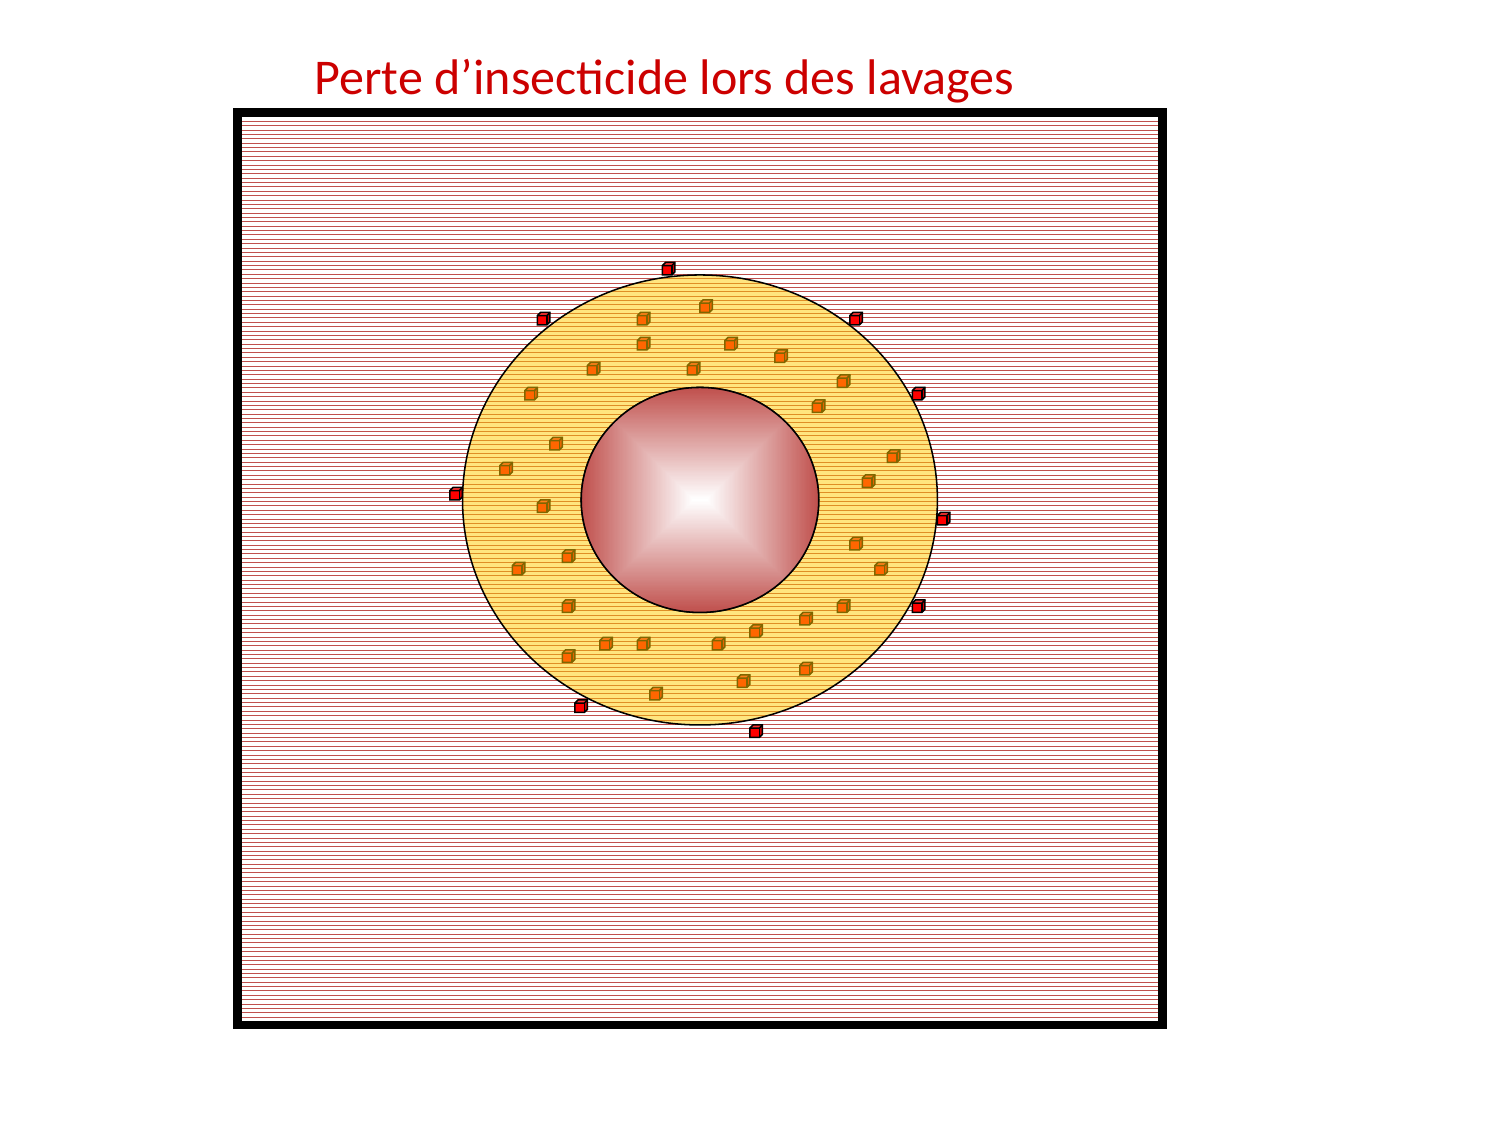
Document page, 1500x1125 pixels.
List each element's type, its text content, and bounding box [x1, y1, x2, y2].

text_box [237, 112, 1163, 1025]
text_box Perte d’insecticide lors des lavages [299, 37, 1188, 113]
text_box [449, 262, 951, 738]
